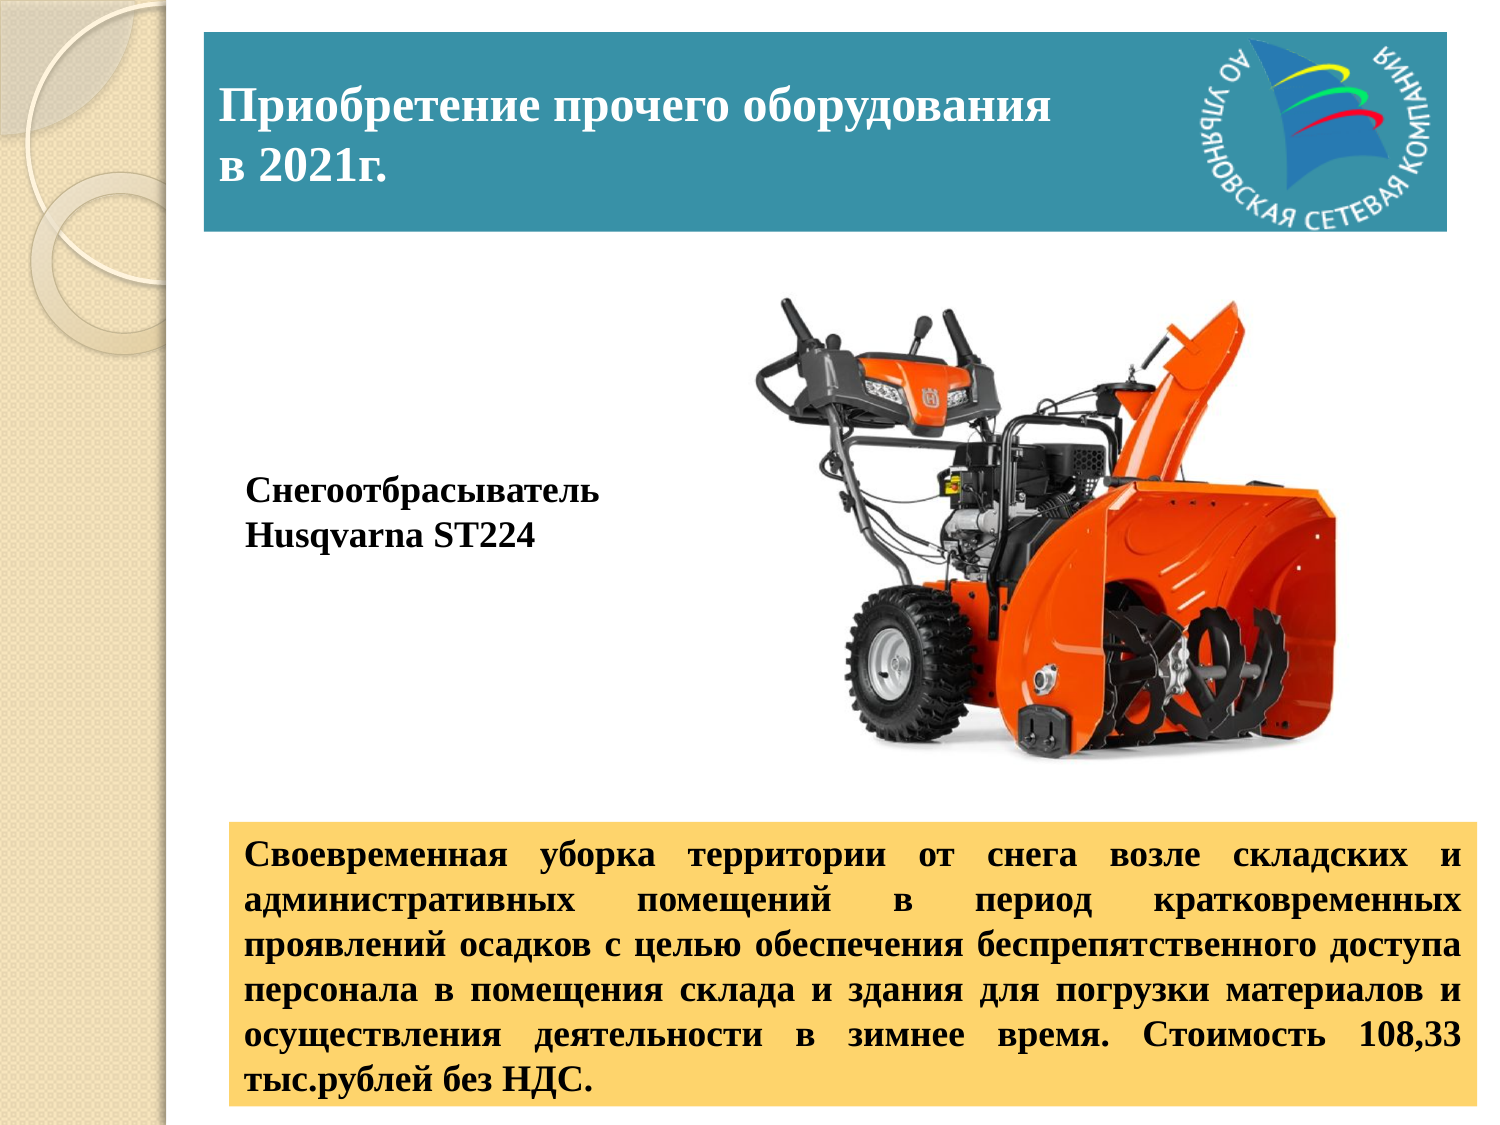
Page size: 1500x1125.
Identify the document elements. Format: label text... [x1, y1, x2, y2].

picture [1197, 18, 1435, 232]
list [699, 255, 1435, 788]
slide_number 8 [1413, 1034, 1488, 1113]
text_box Снегоотбрасыватель Husqvarna ST224 [230, 457, 621, 563]
title Приобретение прочего оборудования в 2021г. [1440, 32, 1447, 232]
title Приобретение прочего оборудования в 2021г. [203, 32, 1190, 232]
text_box Своевременная уборка территории от снега возле складских и административных помещений в период кратковременных проявлений осадков с целью обеспечения беспрепятственного доступа персонала в помещения склада и здания для погрузки материалов и осуществления деятельности в зимнее время. Стоимость 108,33 тыс.рублей без НДС. [229, 821, 1478, 1107]
